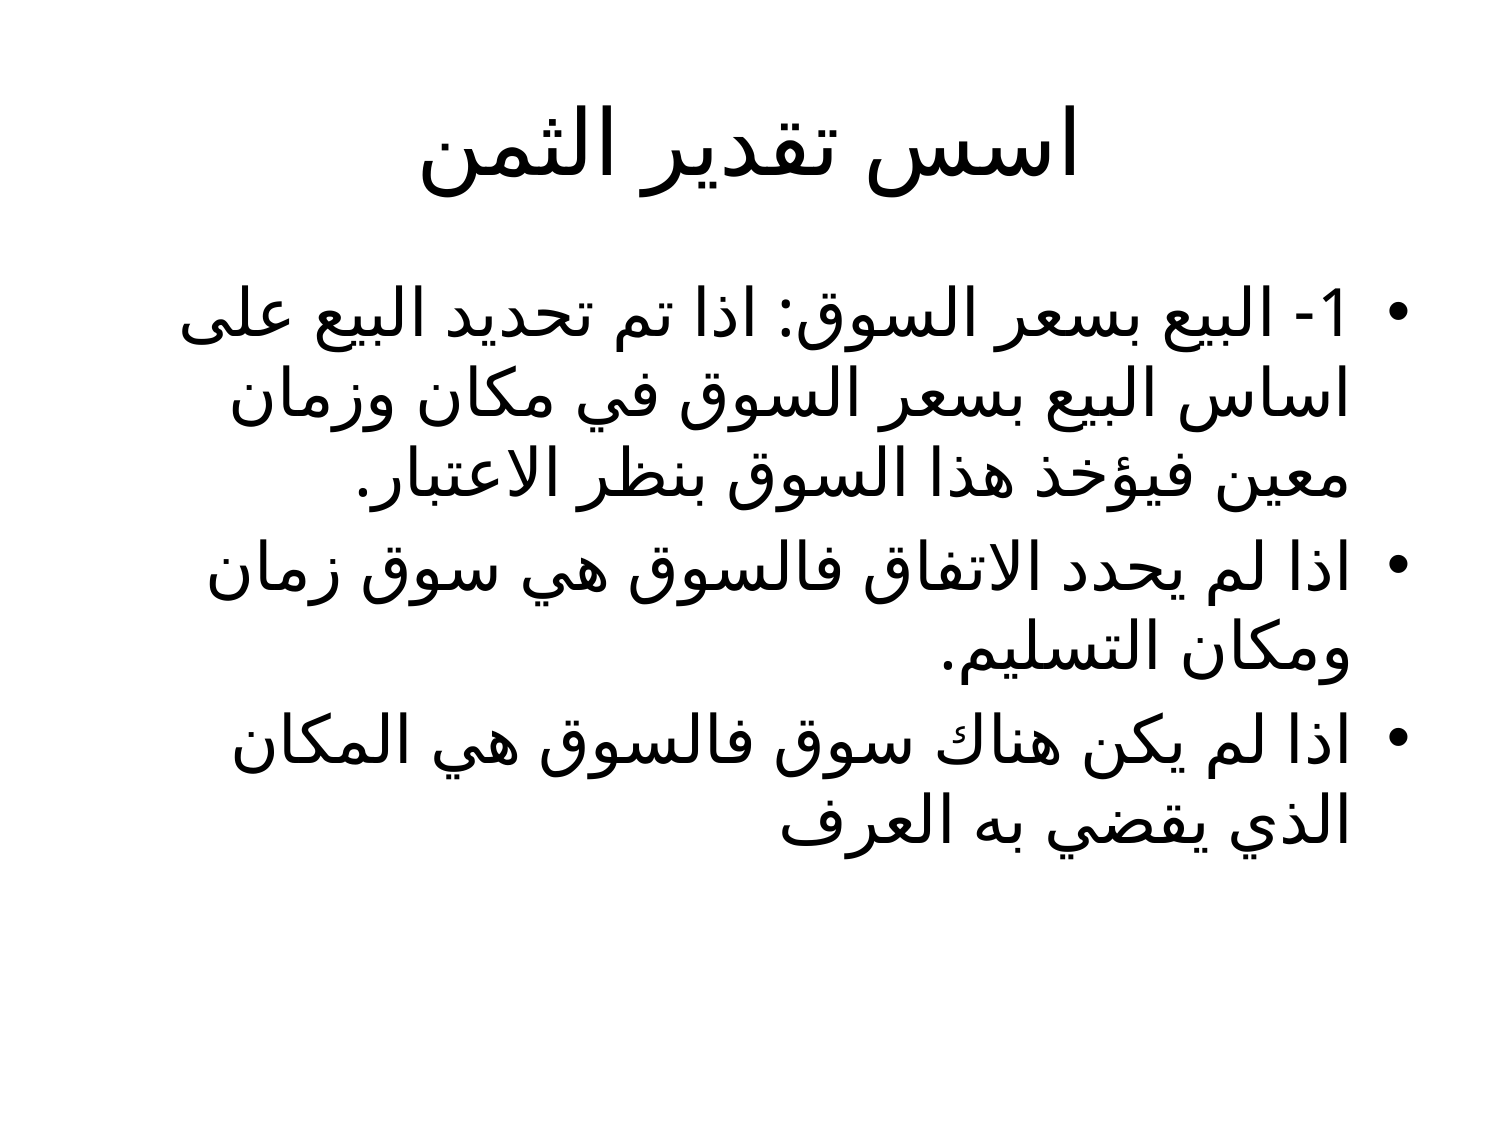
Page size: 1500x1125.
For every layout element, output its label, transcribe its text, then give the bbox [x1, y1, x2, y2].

list 1- البيع بسعر السوق: اذا تم تحديد البيع على اساس البيع بسعر السوق في مكان وزمان معين فيؤخذ هذا السوق بنظر الاعتبار. اذا لم يحدد الاتفاق فالسوق هي سوق زمان ومكان التسليم. اذا لم يكن هناك سوق فالسوق هي المكان الذي يقضي به العرف [75, 262, 1425, 1005]
title اسس تقدير الثمن [75, 45, 1425, 233]
